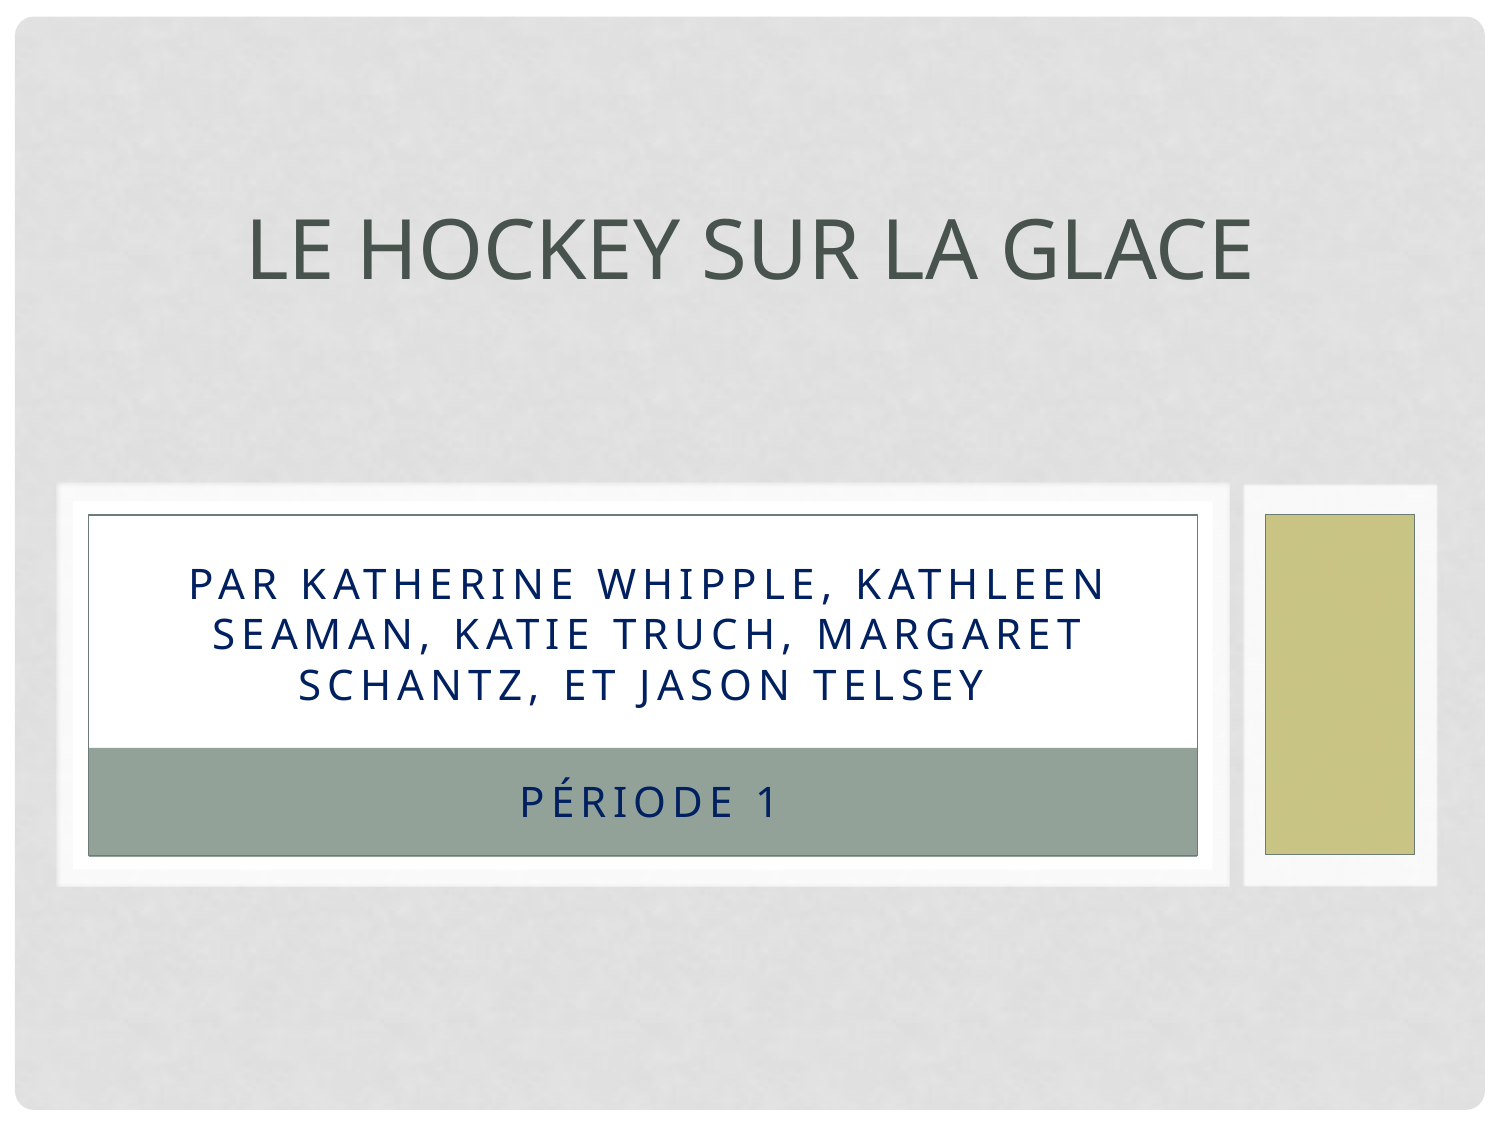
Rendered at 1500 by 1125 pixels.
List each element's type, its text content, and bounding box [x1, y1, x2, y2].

subtitle Par Katherine Whipple, Kathleen Seaman, Katie Truch, Margaret Schantz, et Jason Telsey Période 1 [125, 549, 1175, 838]
title Le Hockey sur la Glace [112, 62, 1388, 304]
